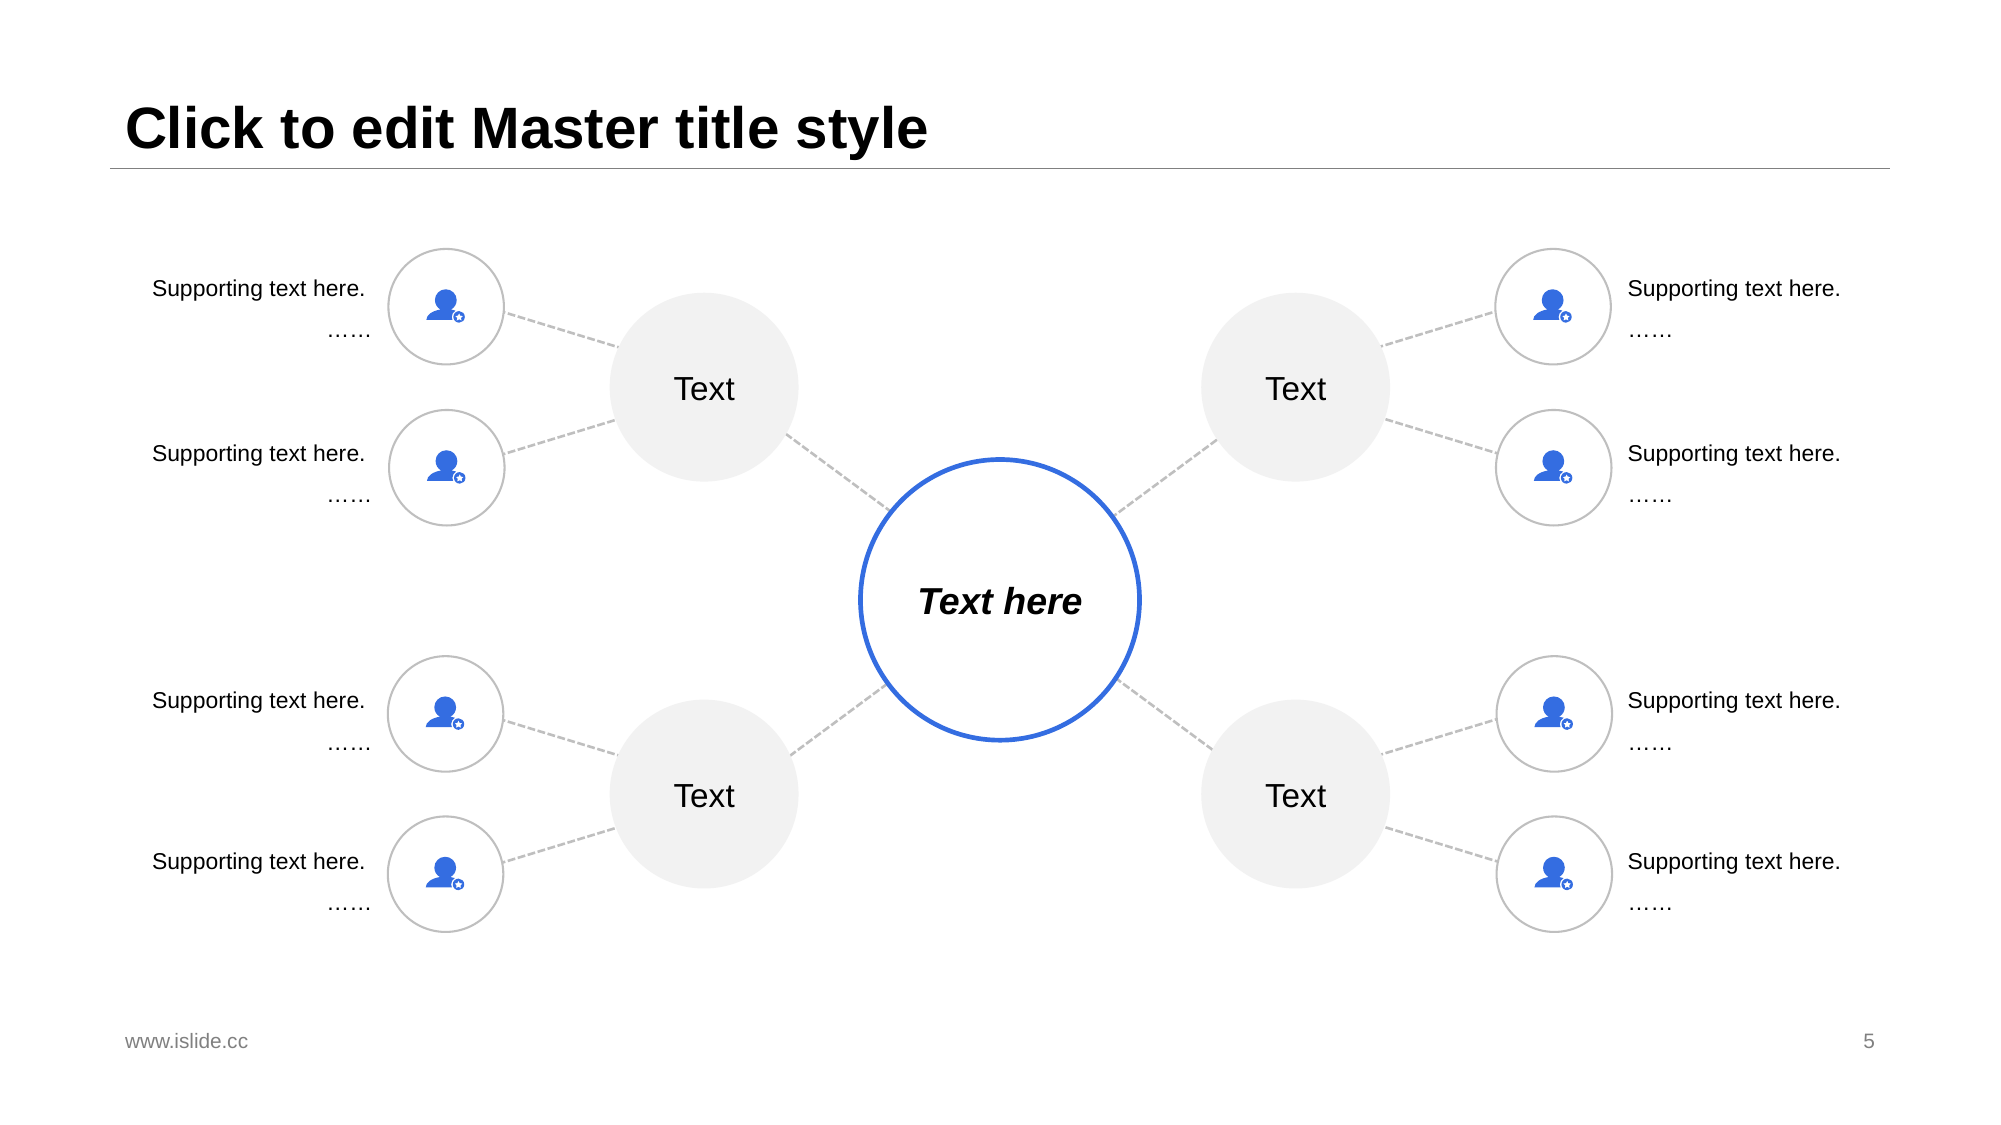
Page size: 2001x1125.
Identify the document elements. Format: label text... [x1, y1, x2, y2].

footer www.islide.cc [109, 1023, 790, 1058]
title Click to edit Master title style [109, 0, 1890, 169]
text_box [110, 248, 1890, 933]
slide_number 5 [1412, 1023, 1890, 1058]
